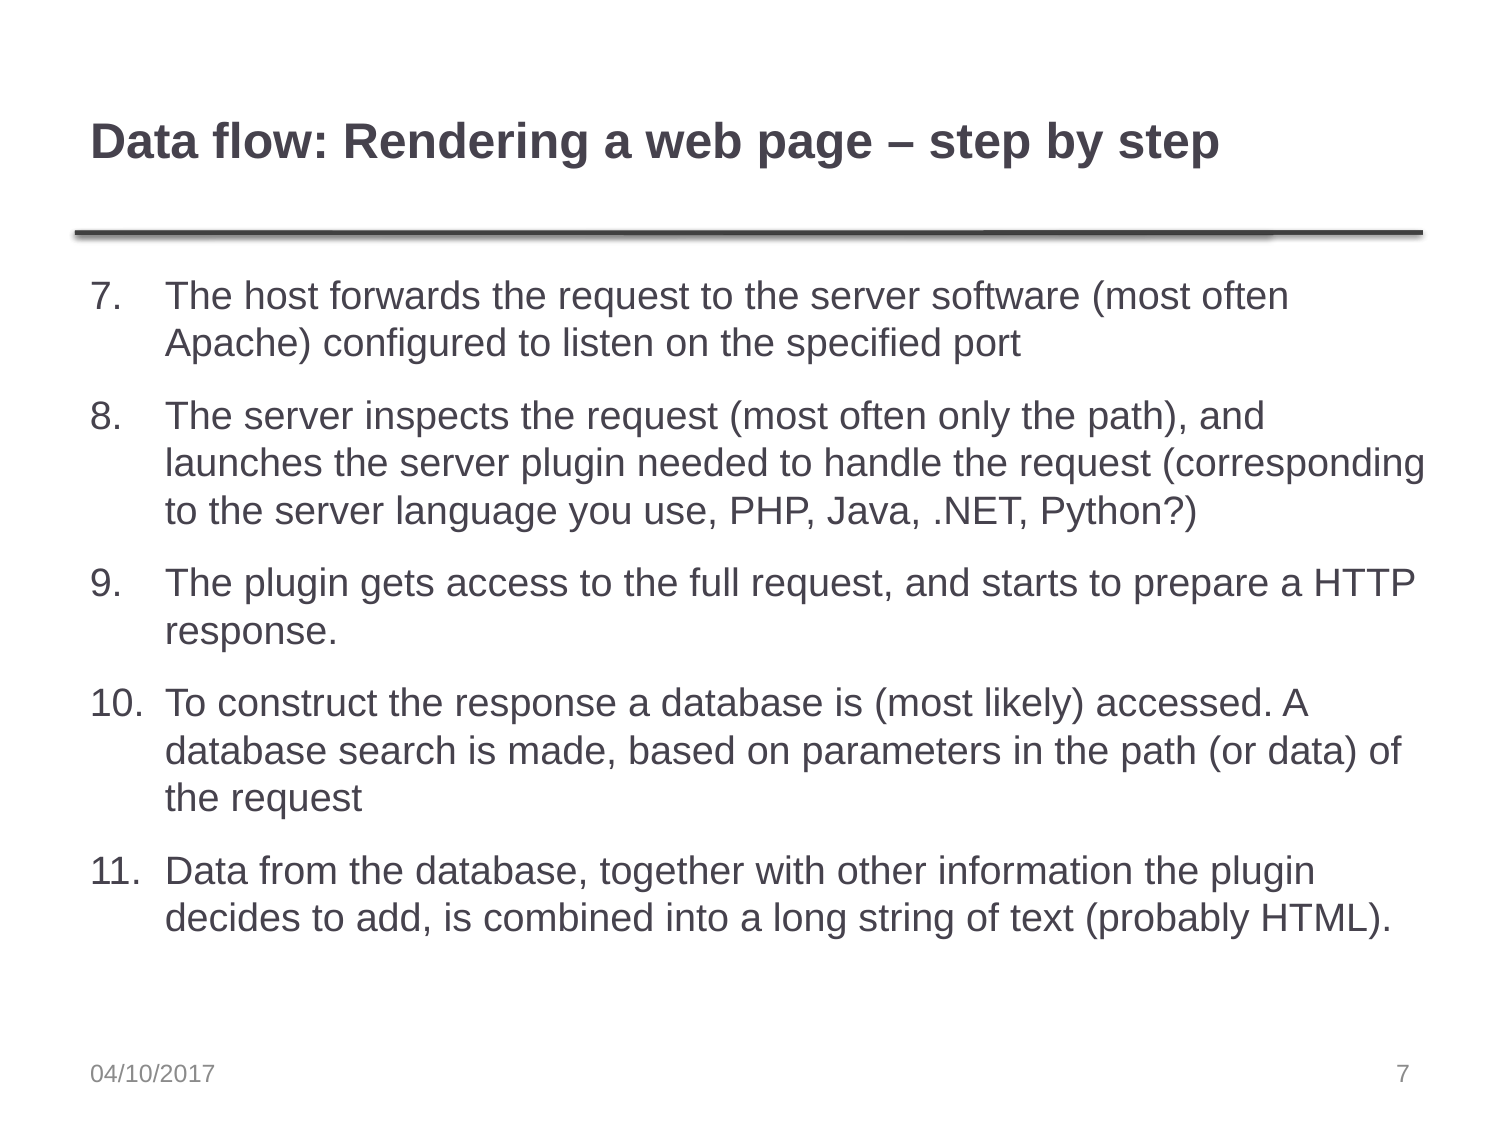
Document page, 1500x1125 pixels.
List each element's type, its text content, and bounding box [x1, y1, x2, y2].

list The host forwards the request to the server software (most often Apache) configured to listen on the specified port The server inspects the request (most often only the path), and launches the server plugin needed to handle the request (corresponding to the server language you use, PHP, Java, .NET, Python?) The plugin gets access to the full request, and starts to prepare a HTTP response. To construct the response a database is (most likely) accessed. A database search is made, based on parameters in the path (or data) of the request Data from the database, together with other information the plugin decides to add, is combined into a long string of text (probably HTML). [75, 262, 1448, 1005]
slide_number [75, 1042, 425, 1103]
title Data flow: Rendering a web page – step by step [74, 44, 1272, 233]
slide_number 7 [1074, 1042, 1425, 1103]
